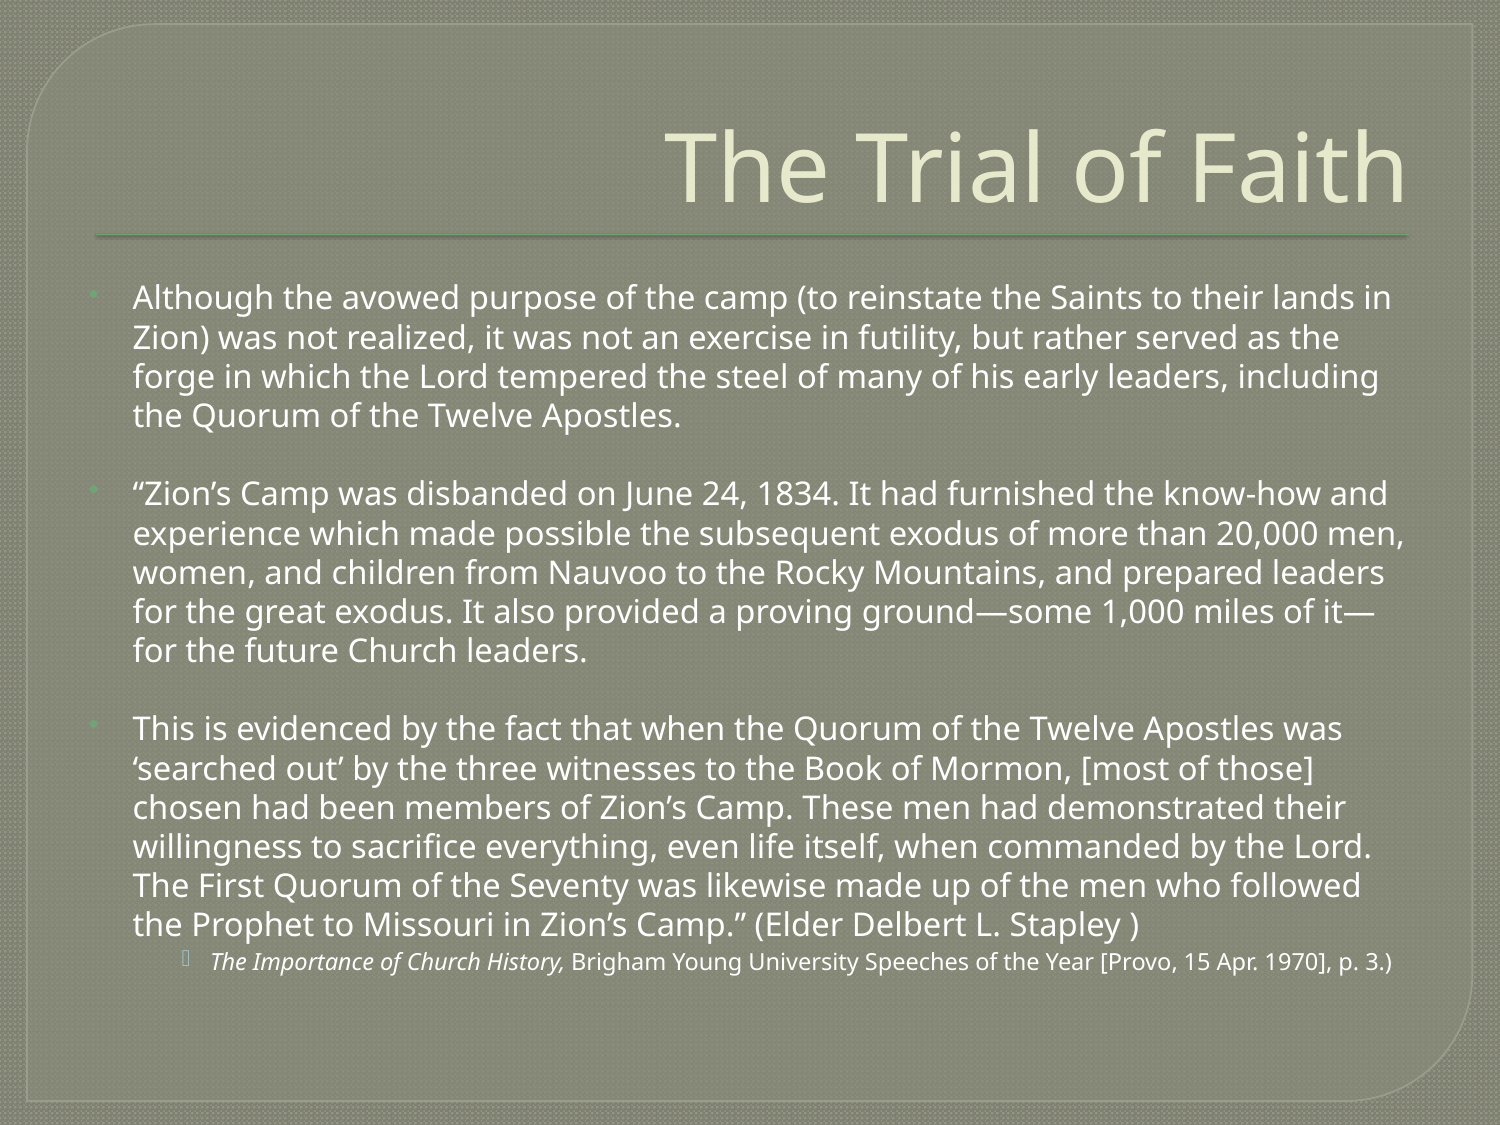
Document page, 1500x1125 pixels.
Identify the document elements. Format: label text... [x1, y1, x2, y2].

list Although the avowed purpose of the camp (to reinstate the Saints to their lands in Zion) was not realized, it was not an exercise in futility, but rather served as the forge in which the Lord tempered the steel of many of his early leaders, including the Quorum of the Twelve Apostles. “Zion’s Camp was disbanded on June 24, 1834. It had furnished the know-how and experience which made possible the subsequent exodus of more than 20,000 men, women, and children from Nauvoo to the Rocky Mountains, and prepared leaders for the great exodus. It also provided a proving ground—some 1,000 miles of it—for the future Church leaders. This is evidenced by the fact that when the Quorum of the Twelve Apostles was ‘searched out’ by the three witnesses to the Book of Mormon, [most of those] chosen had been members of Zion’s Camp. These men had demonstrated their willingness to sacrifice everything, even life itself, when commanded by the Lord. The First Quorum of the Seventy was likewise made up of the men who followed the Prophet to Missouri in Zion’s Camp.” (Elder Delbert L. Stapley ) The Importance of Church History, Brigham Young University Speeches of the Year [Provo, 15 Apr. 1970], p. 3.) [75, 270, 1425, 1013]
title The Trial of Faith [75, 41, 1425, 230]
